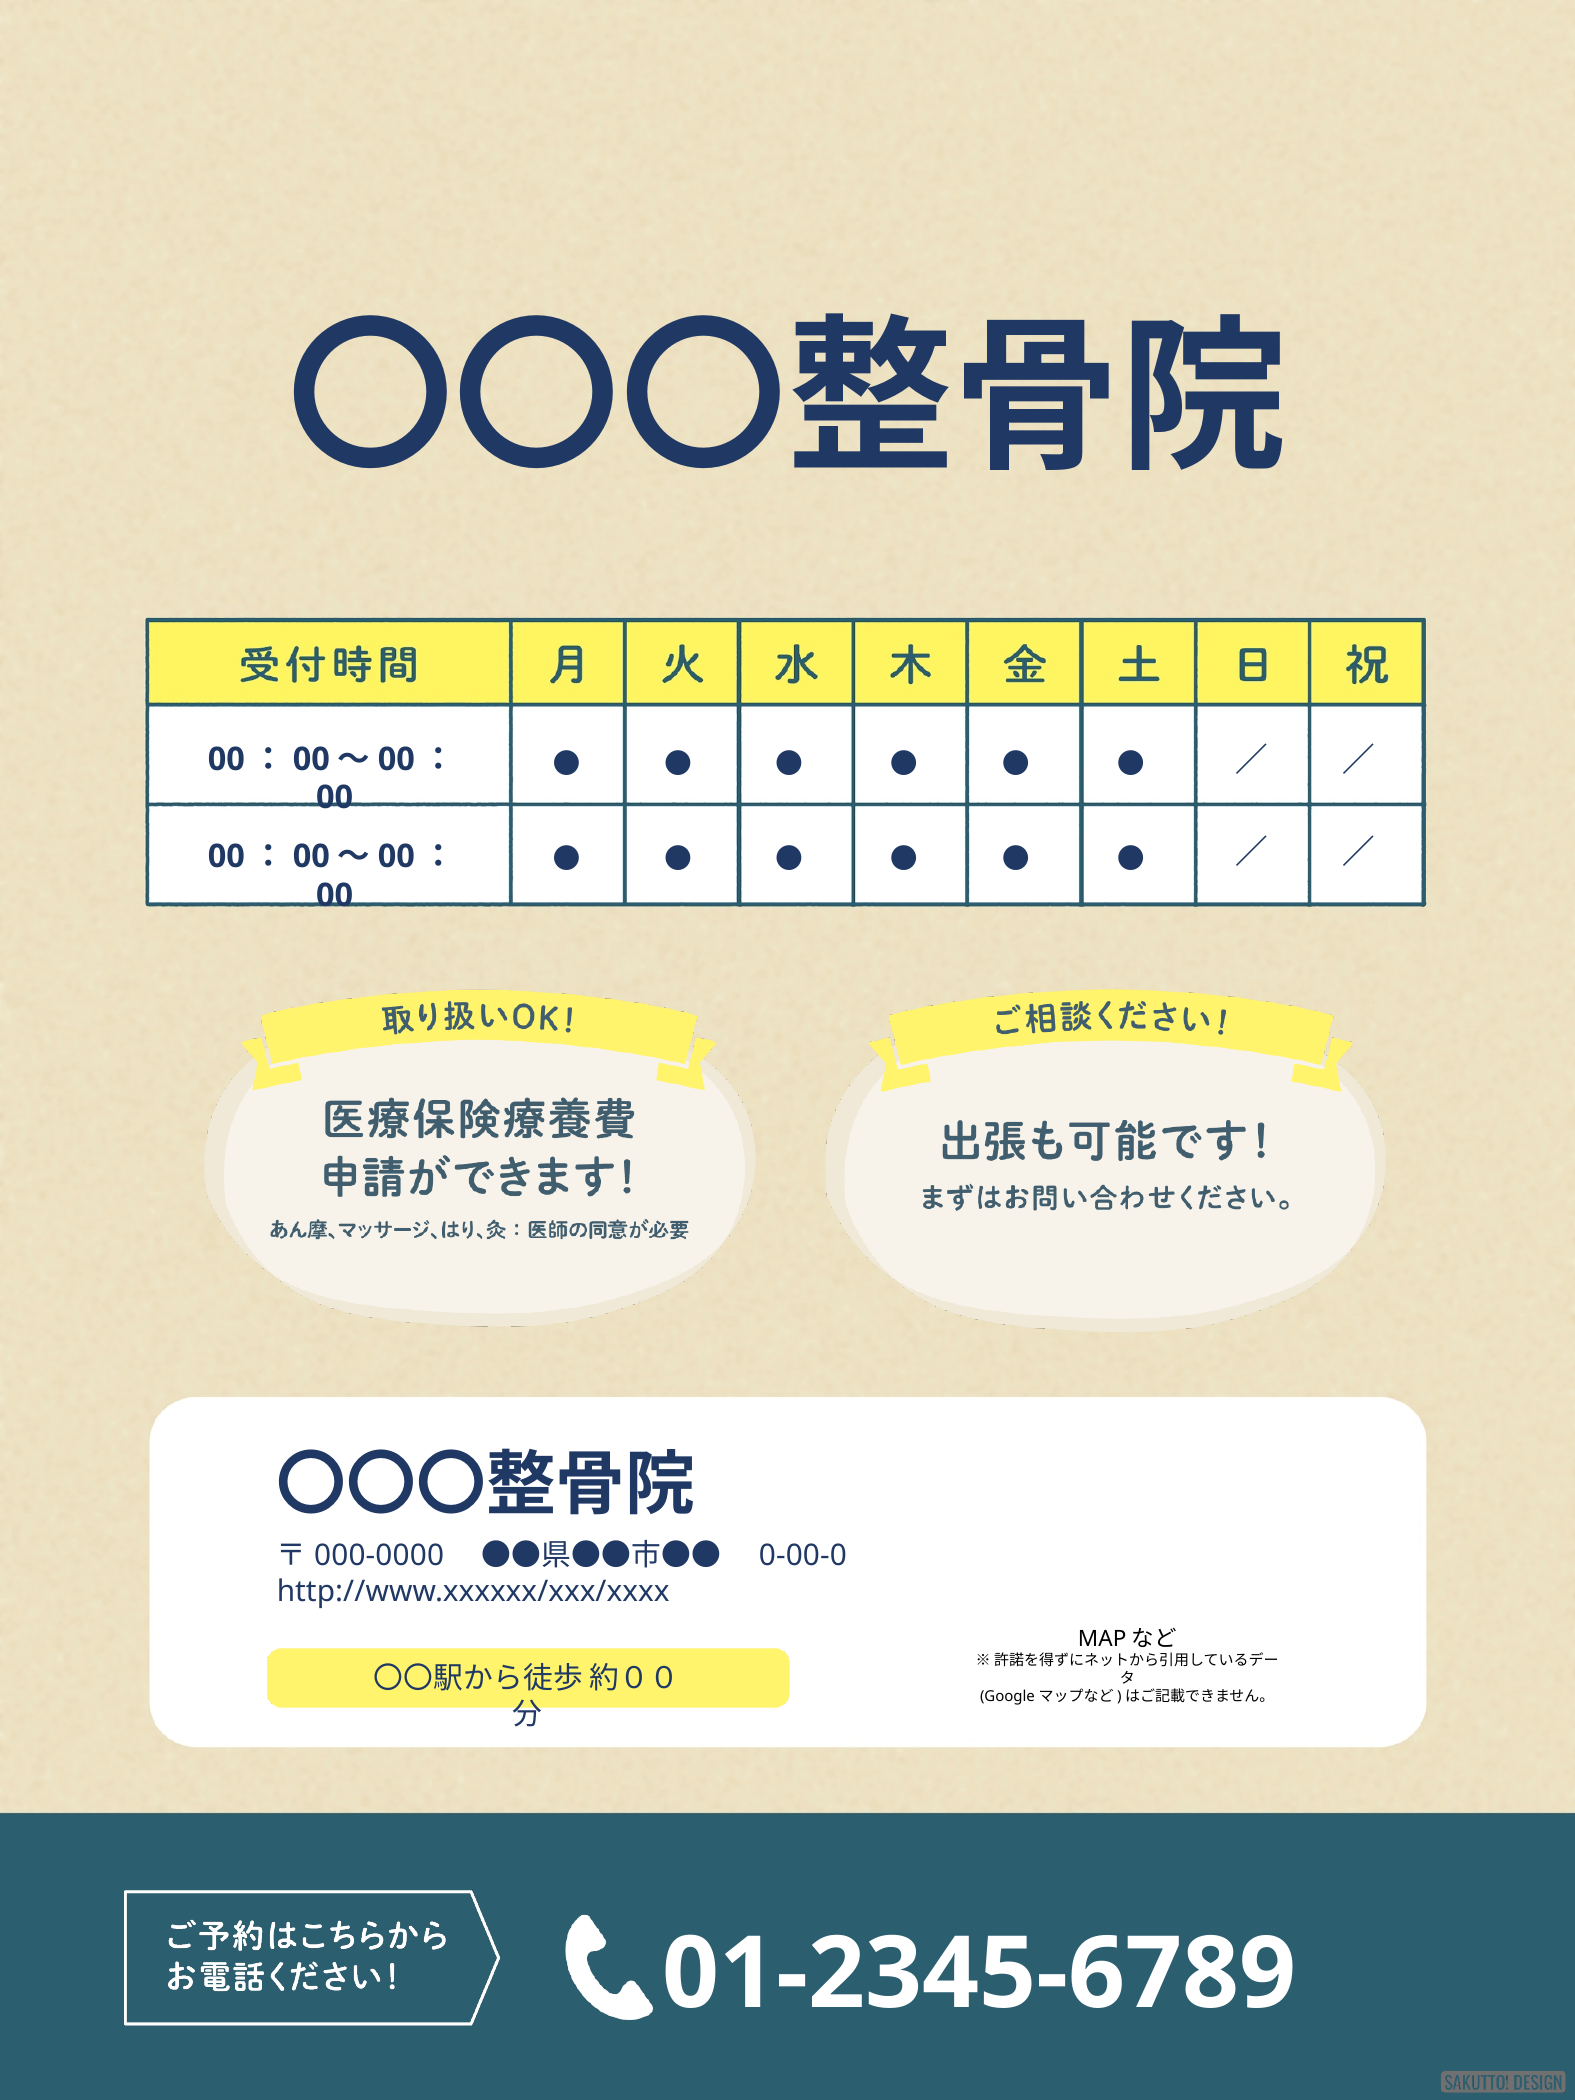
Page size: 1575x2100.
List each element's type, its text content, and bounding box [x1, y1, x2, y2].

text_box ● [649, 826, 717, 880]
text_box 〇〇〇整骨院 [246, 281, 1329, 497]
text_box ● [874, 731, 943, 786]
text_box ● [874, 826, 943, 880]
text_box 00：00～00：00 [193, 827, 476, 921]
text_box ● [537, 826, 606, 880]
text_box 〇〇〇整骨院 [262, 1430, 861, 1528]
text_box ／ [1327, 823, 1396, 877]
text_box ● [760, 826, 829, 880]
text_box ● [986, 826, 1055, 880]
text_box ● [986, 731, 1055, 786]
text_box MAPなど ※許諾を得ずにネットから引用しているデータ (Googleマップなど)はご記載できません。 [958, 1699, 1297, 1713]
text_box ● [1101, 731, 1170, 786]
text_box ● [537, 731, 606, 786]
text_box 01-2345-6789 [690, 1900, 1485, 2036]
text_box ／ [1220, 731, 1289, 786]
text_box ● [649, 731, 717, 786]
text_box ／ [1220, 823, 1289, 877]
text_box ● [760, 731, 829, 786]
text_box 00：00～00：00 [193, 730, 476, 823]
text_box ／ [1327, 731, 1396, 786]
text_box ● [1101, 826, 1170, 880]
text_box 〒000-0000 ●●県●●市●● 0-00-0 http://www.xxxxxx/xxx/xxxx [262, 1528, 927, 1615]
picture [0, 0, 1575, 2100]
